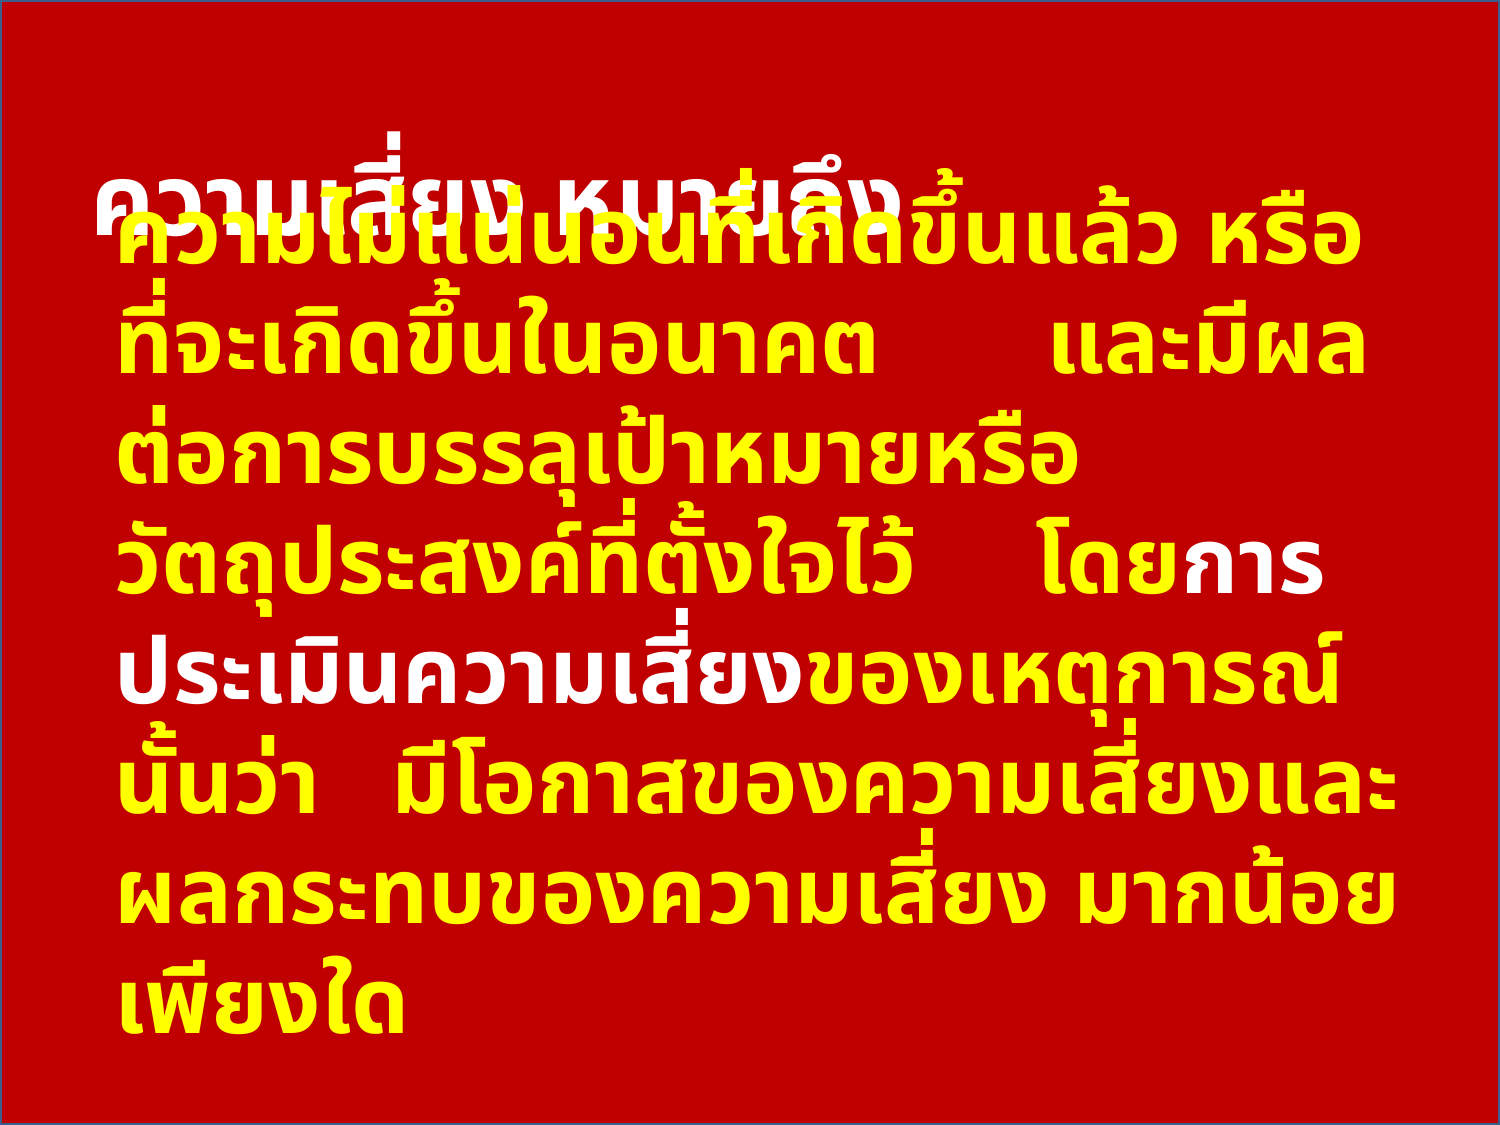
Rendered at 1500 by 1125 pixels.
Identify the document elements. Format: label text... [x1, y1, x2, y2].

text_box [0, 0, 1500, 1125]
title ความเสี่ยง หมายถึง [75, 75, 1350, 317]
text_box ความไม่แน่นอนที่เกิดขึ้นแล้ว หรือที่จะเกิดขึ้นในอนาคต และมีผลต่อการบรรลุเป้าหมายหรือวัตถุประสงค์ที่ตั้งใจไว้ โดยการประเมินความเสี่ยงของเหตุการณ์นั้นว่า มีโอกาสของความเสี่ยงและผลกระทบของความเสี่ยง มากน้อยเพียงใด [99, 546, 1425, 788]
